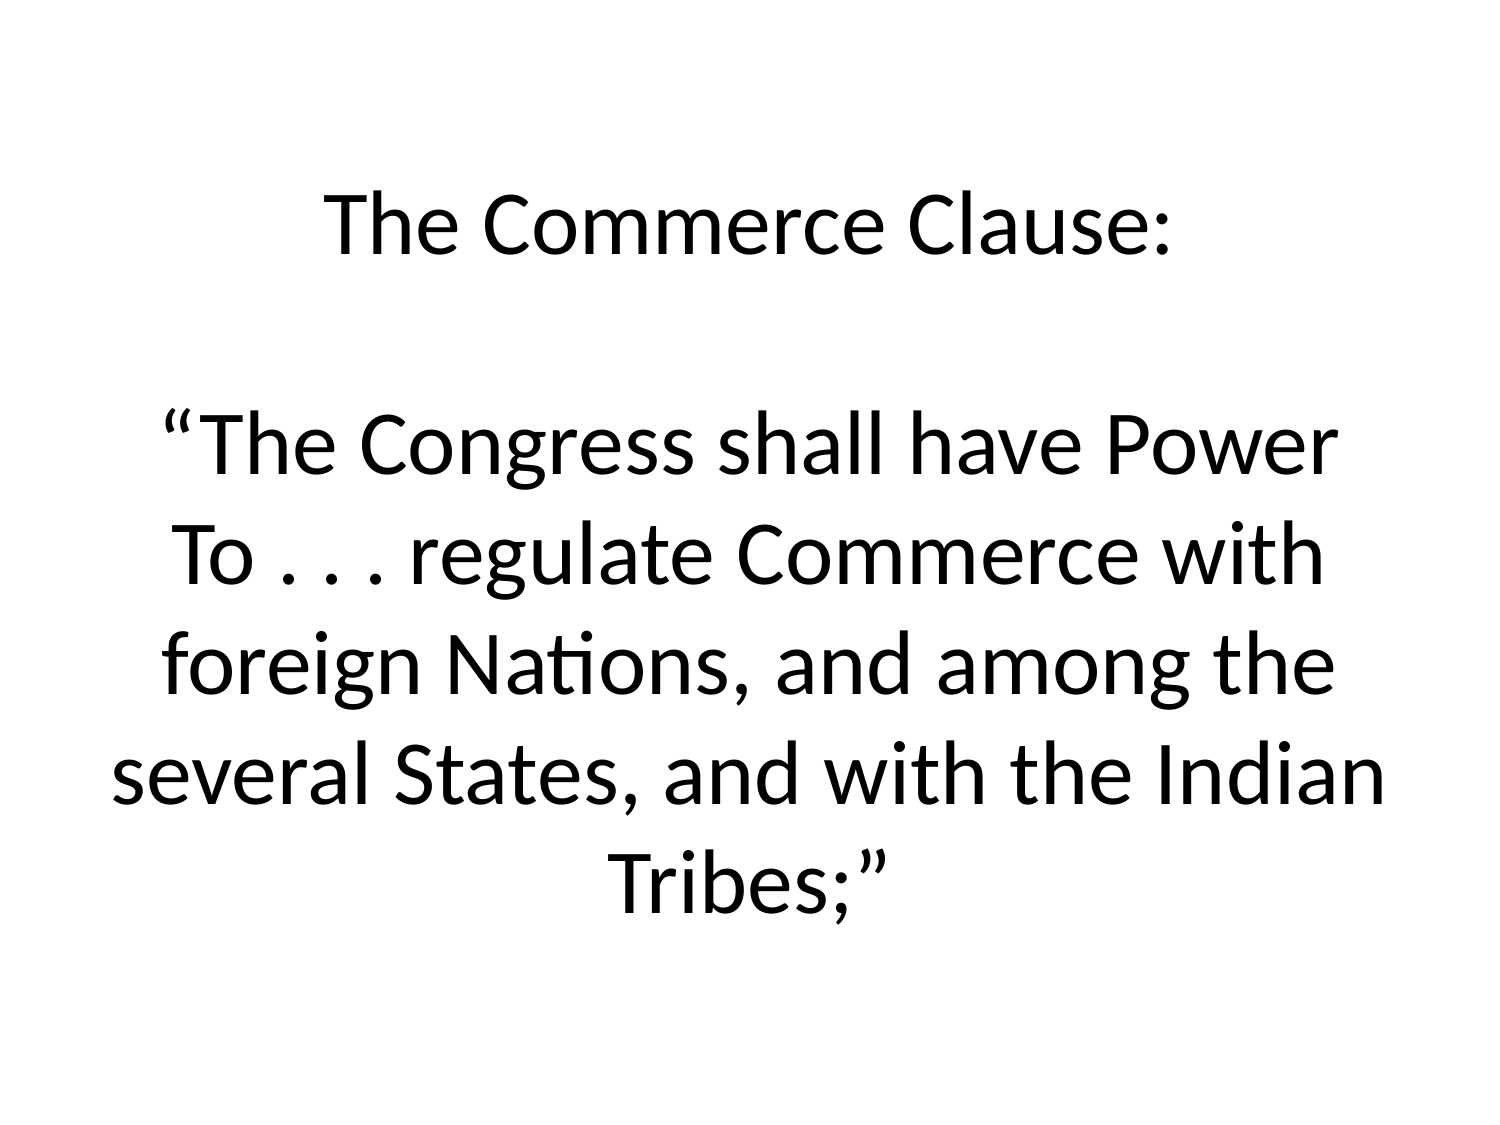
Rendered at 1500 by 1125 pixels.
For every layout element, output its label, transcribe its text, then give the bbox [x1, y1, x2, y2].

title The Commerce Clause: “The Congress shall have Power To . . . regulate Commerce with foreign Nations, and among the several States, and with the Indian Tribes;” [74, 44, 1426, 1051]
